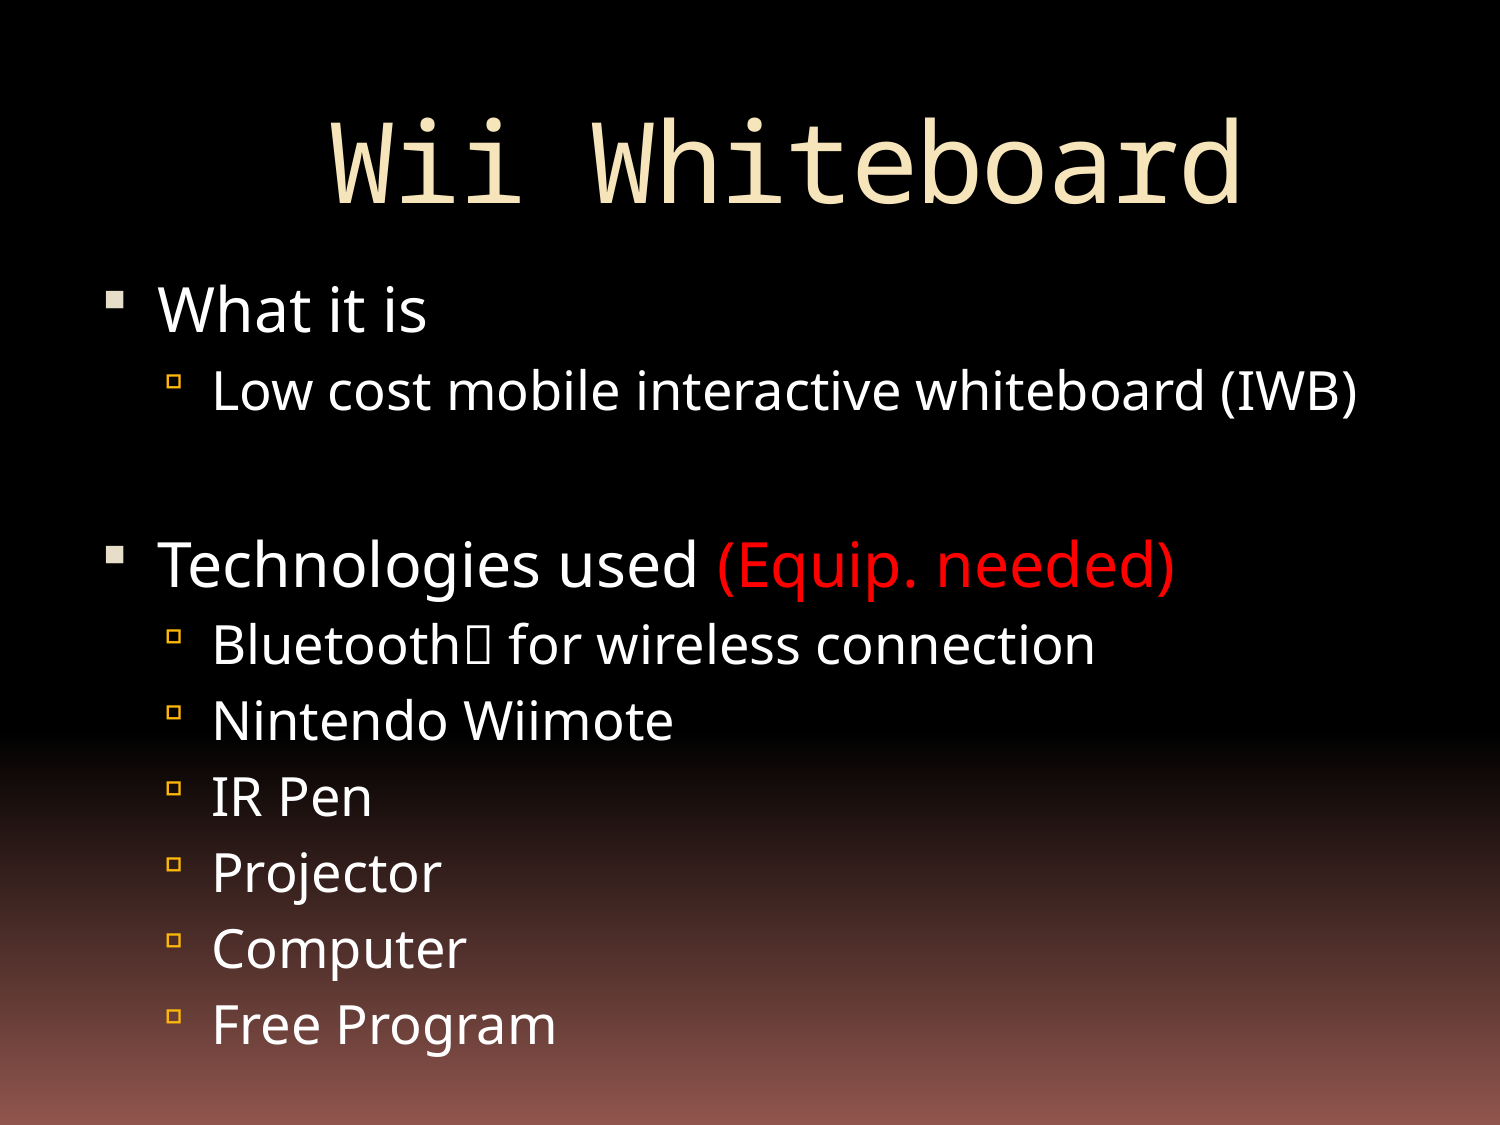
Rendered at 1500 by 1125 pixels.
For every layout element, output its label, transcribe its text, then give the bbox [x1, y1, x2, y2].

title Wii Whiteboard [150, 83, 1425, 234]
list What it is Low cost mobile interactive whiteboard (IWB) Technologies used (Equip. needed) Bluetooth for wireless connection Nintendo Wiimote IR Pen Projector Computer Free Program [75, 262, 1425, 1125]
